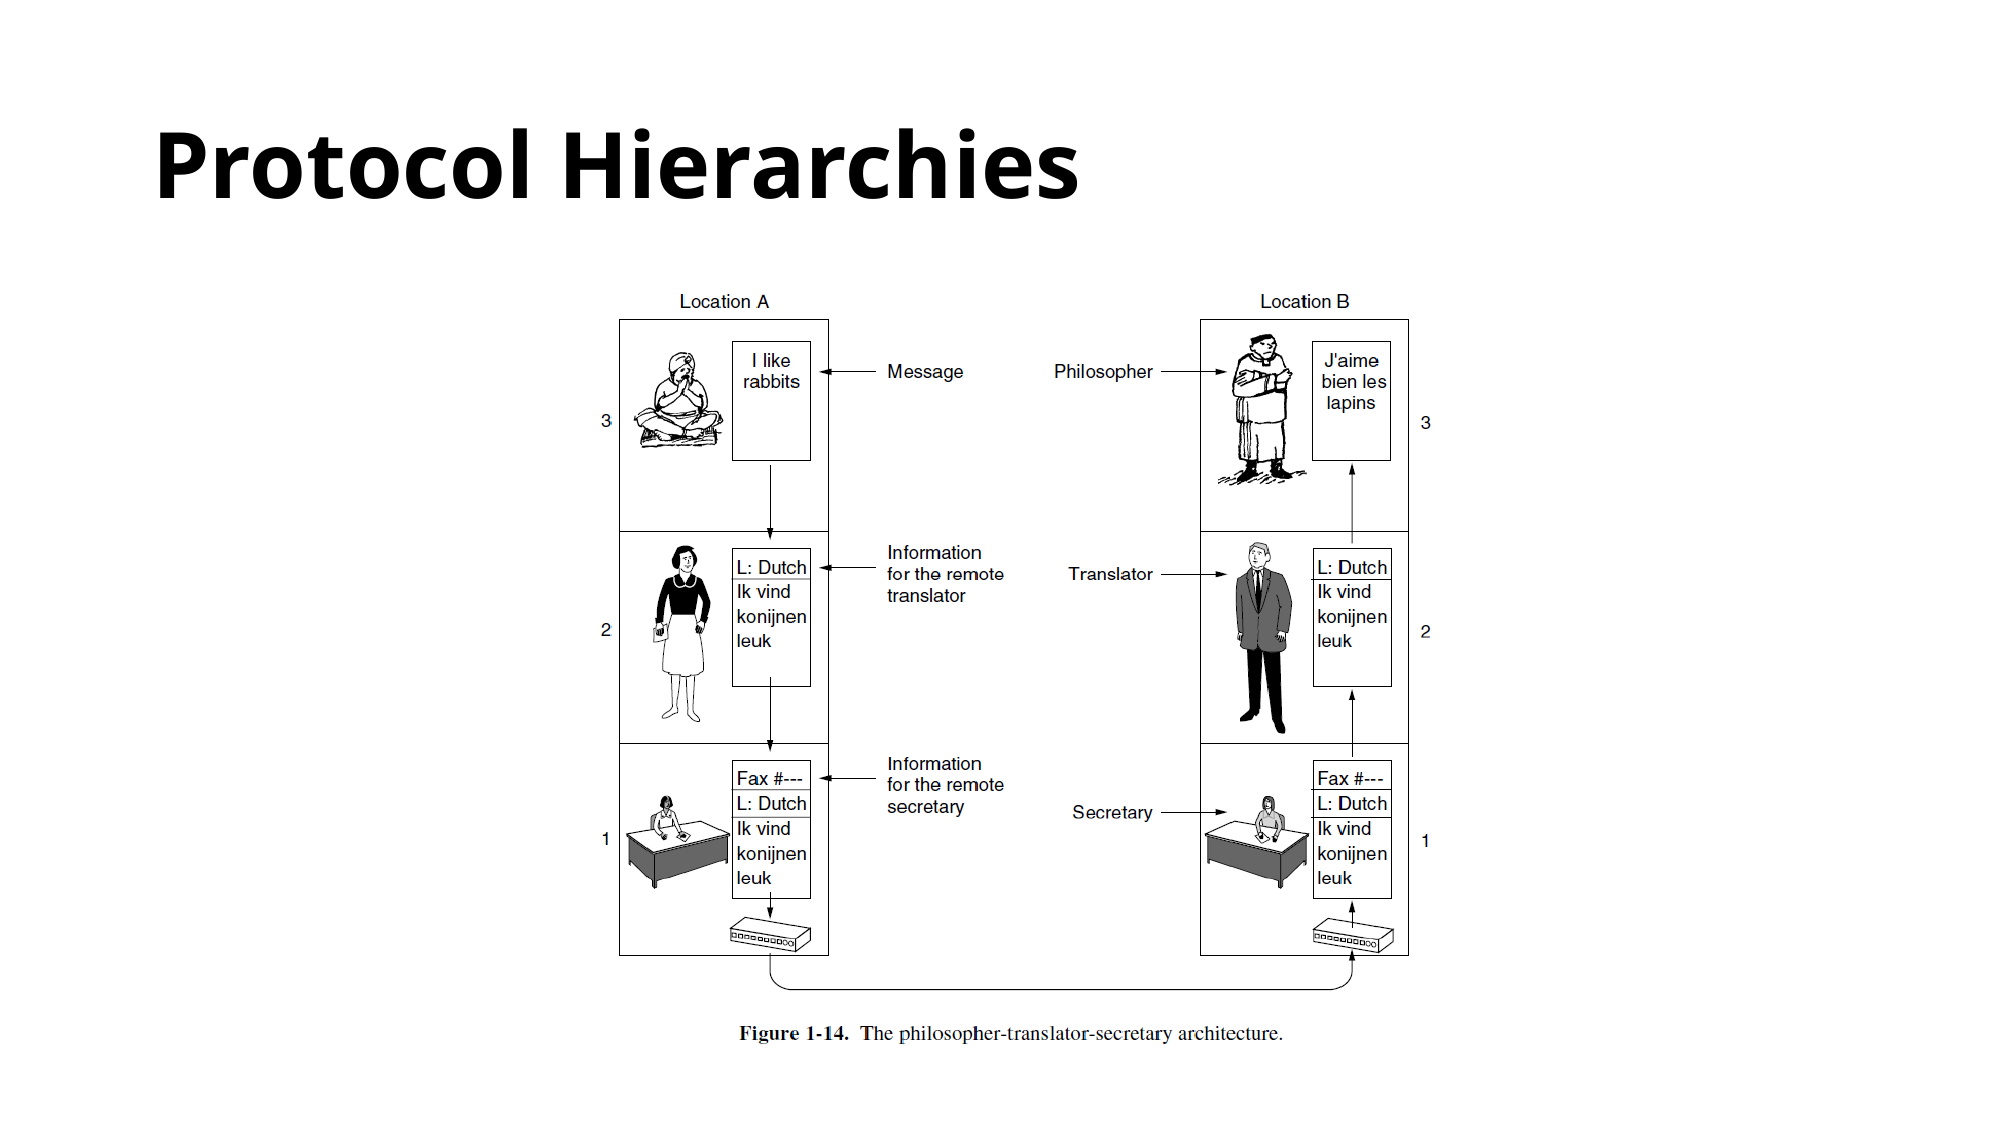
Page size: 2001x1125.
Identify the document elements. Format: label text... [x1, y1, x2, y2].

title Protocol Hierarchies [137, 59, 1863, 278]
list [575, 277, 1450, 1058]
